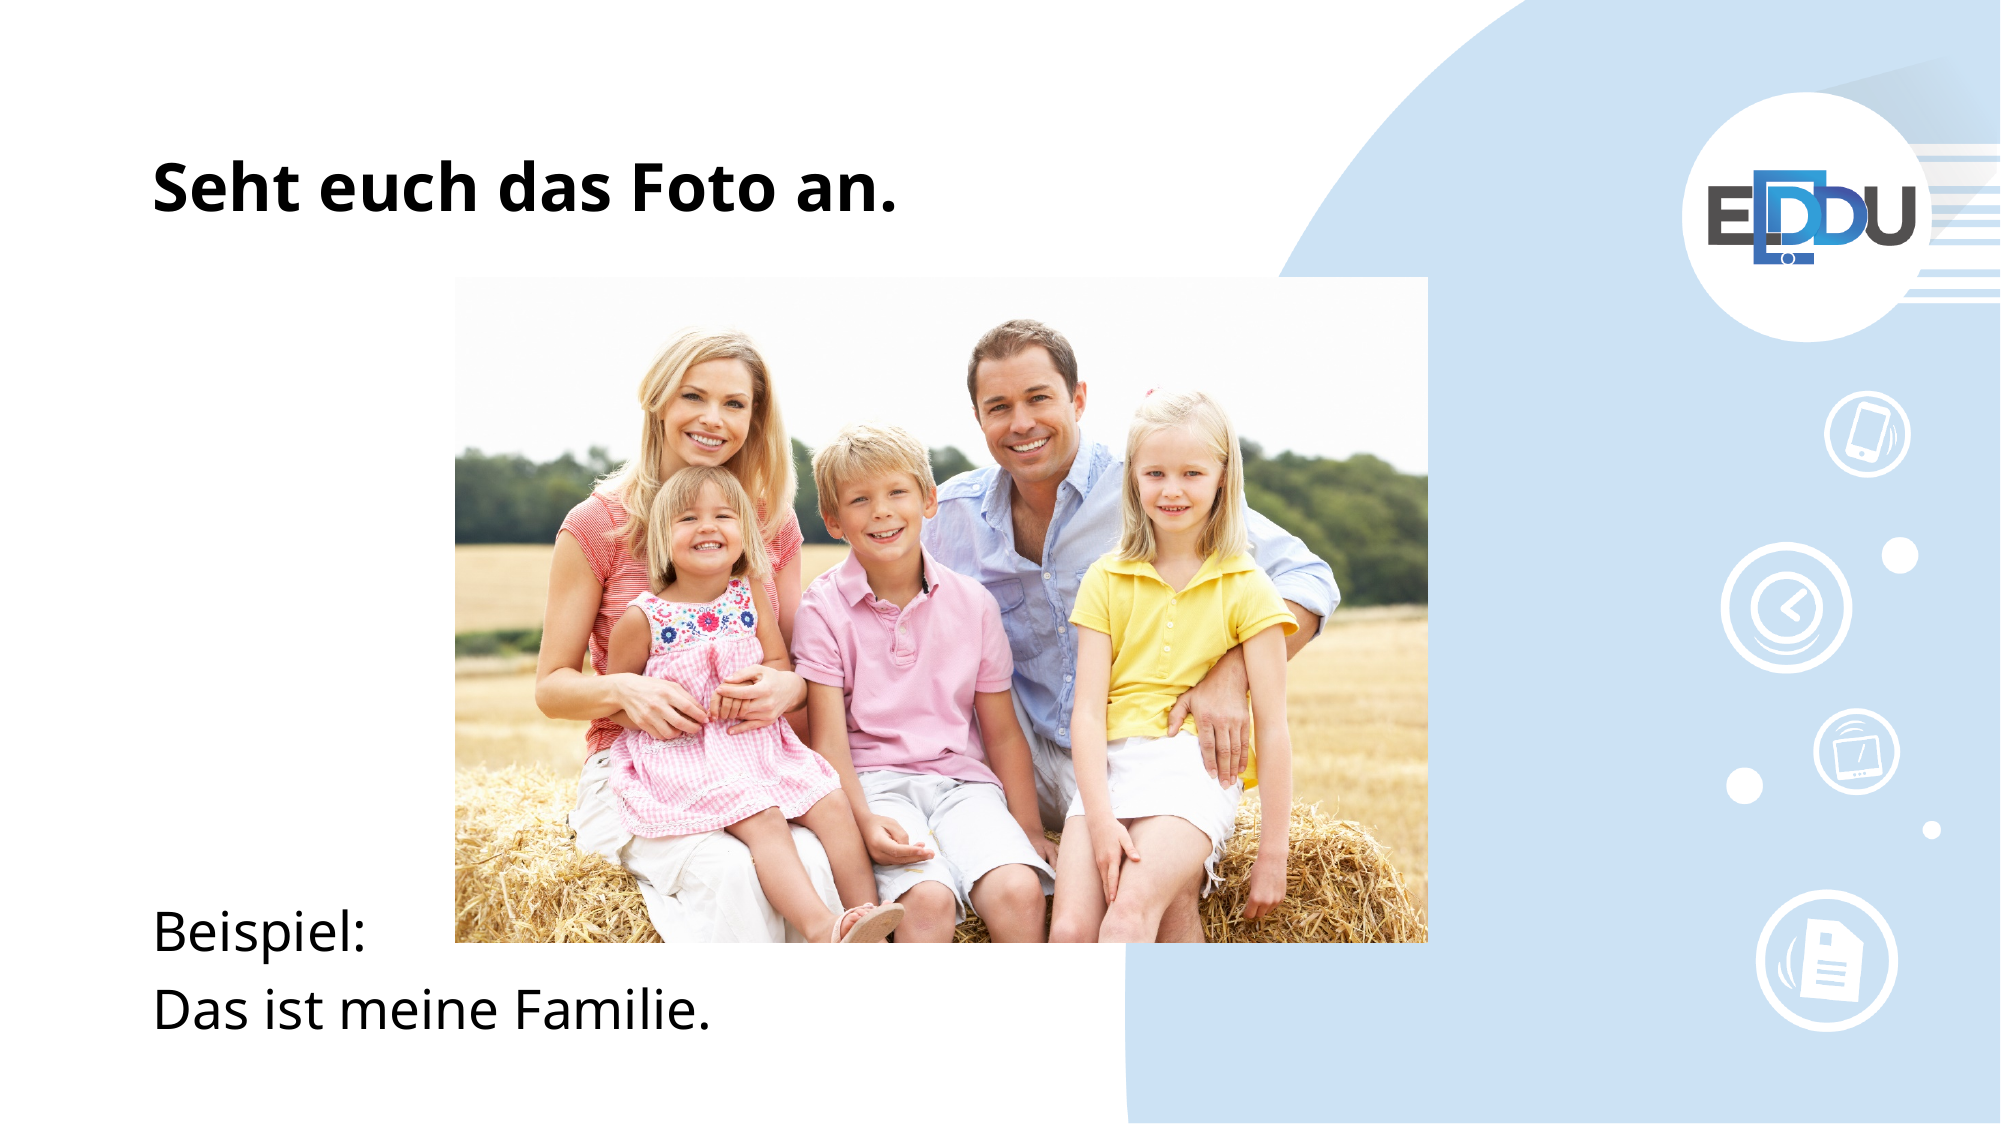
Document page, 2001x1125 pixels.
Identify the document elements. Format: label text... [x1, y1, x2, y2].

picture [0, 0, 2001, 1125]
title Seht euch das Foto an. [137, 102, 1595, 278]
list Beispiel: Das ist meine Familie. [137, 340, 1595, 1055]
